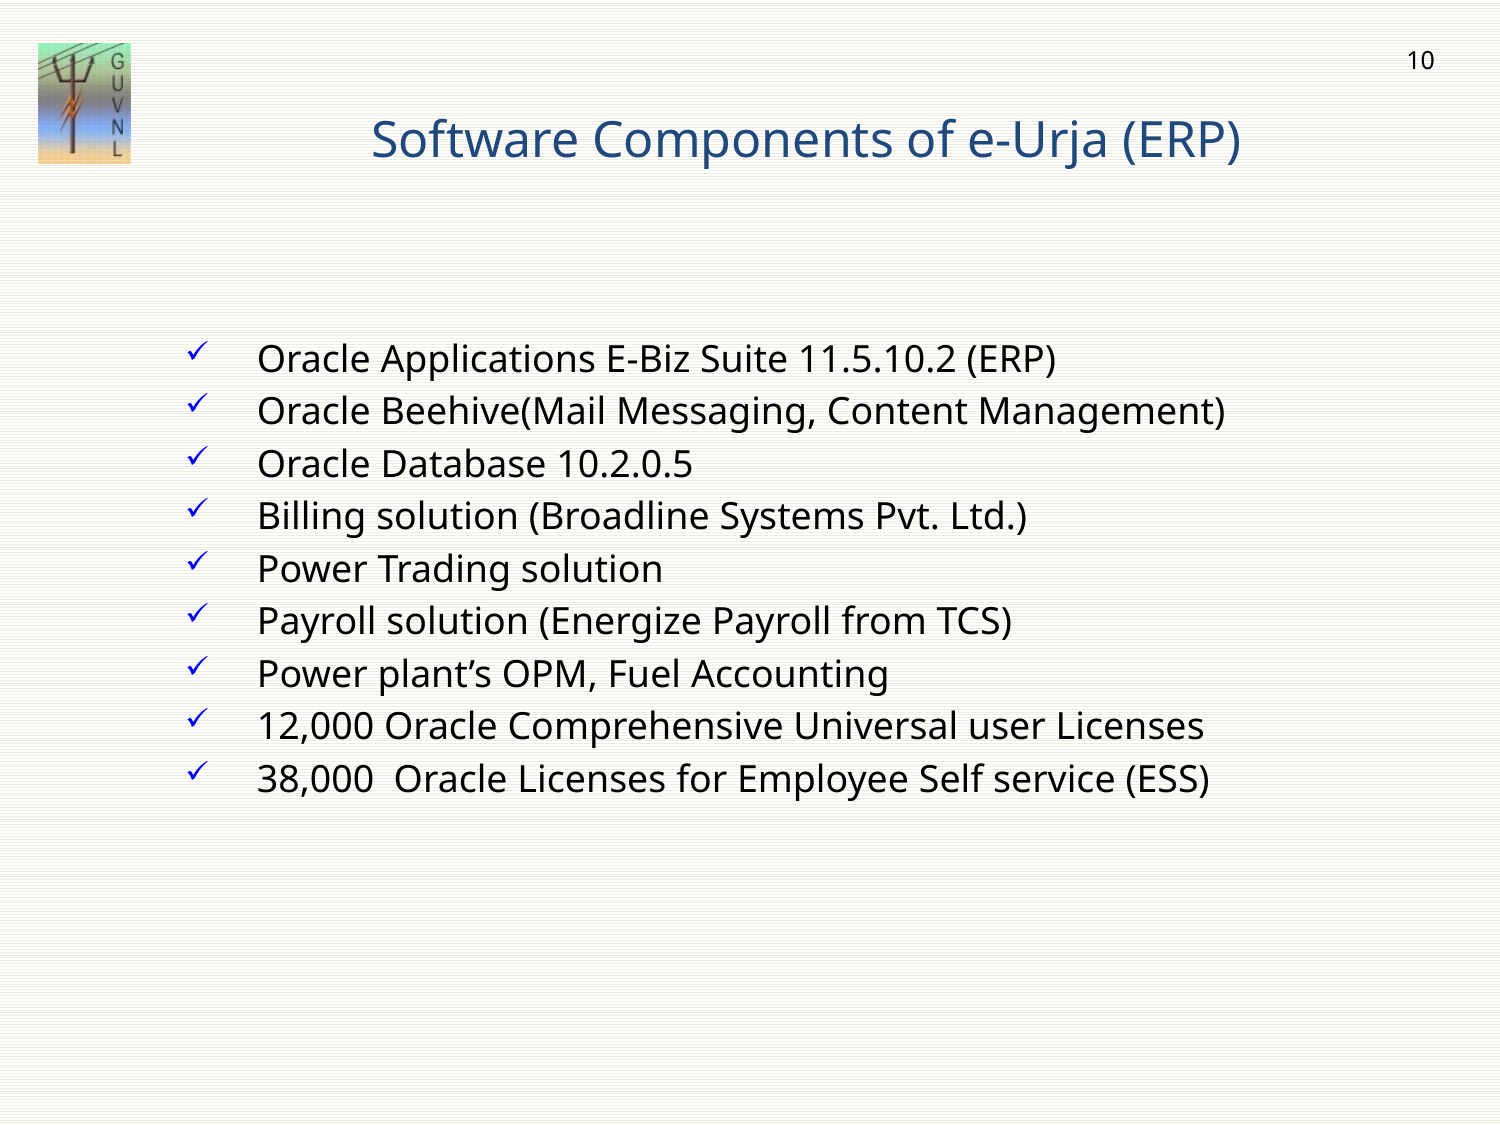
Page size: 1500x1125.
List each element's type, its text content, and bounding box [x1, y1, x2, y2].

list Oracle Applications E-Biz Suite 11.5.10.2 (ERP) Oracle Beehive(Mail Messaging, Content Management) Oracle Database 10.2.0.5 Billing solution (Broadline Systems Pvt. Ltd.) Power Trading solution Payroll solution (Energize Payroll from TCS) Power plant’s OPM, Fuel Accounting 12,000 Oracle Comprehensive Universal user Licenses 38,000 Oracle Licenses for Employee Self service (ESS) [92, 199, 1406, 1076]
slide_number 10 [1324, 37, 1451, 116]
title Software Components of e-Urja (ERP) [200, 49, 1413, 176]
picture [38, 43, 132, 165]
